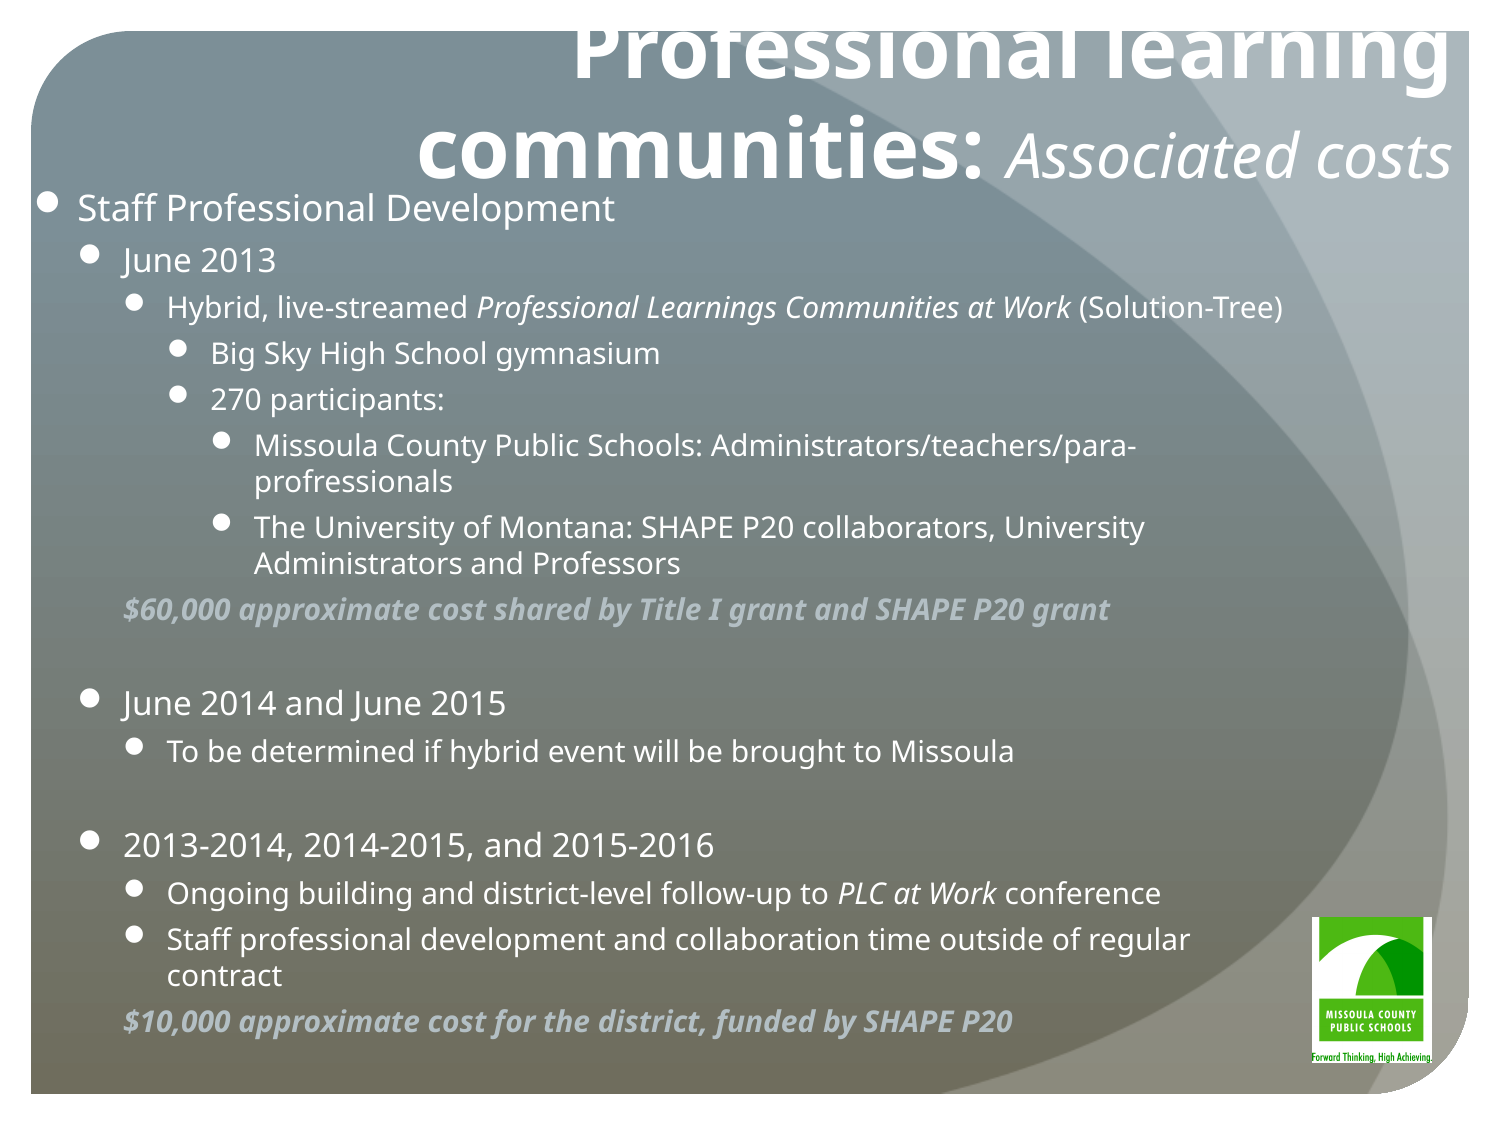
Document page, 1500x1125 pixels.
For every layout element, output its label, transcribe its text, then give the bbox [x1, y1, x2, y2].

title Professional learning communities: Associated costs [0, 22, 1470, 204]
picture [24, 30, 1473, 1094]
list Staff Professional Development June 2013 Hybrid, live-streamed Professional Learnings Communities at Work (Solution-Tree) Big Sky High School gymnasium 270 participants: Missoula County Public Schools: Administrators/teachers/para-profressionals The University of Montana: SHAPE P20 collaborators, University Administrators and Professors $60,000 approximate cost shared by Title I grant and SHAPE P20 grant June 2014 and June 2015 To be determined if hybrid event will be brought to Missoula 2013-2014, 2014-2015, and 2015-2016 Ongoing building and district-level follow-up to PLC at Work conference Staff professional development and collaboration time outside of regular contract $10,000 approximate cost for the district, funded by SHAPE P20 [18, 204, 1313, 1053]
